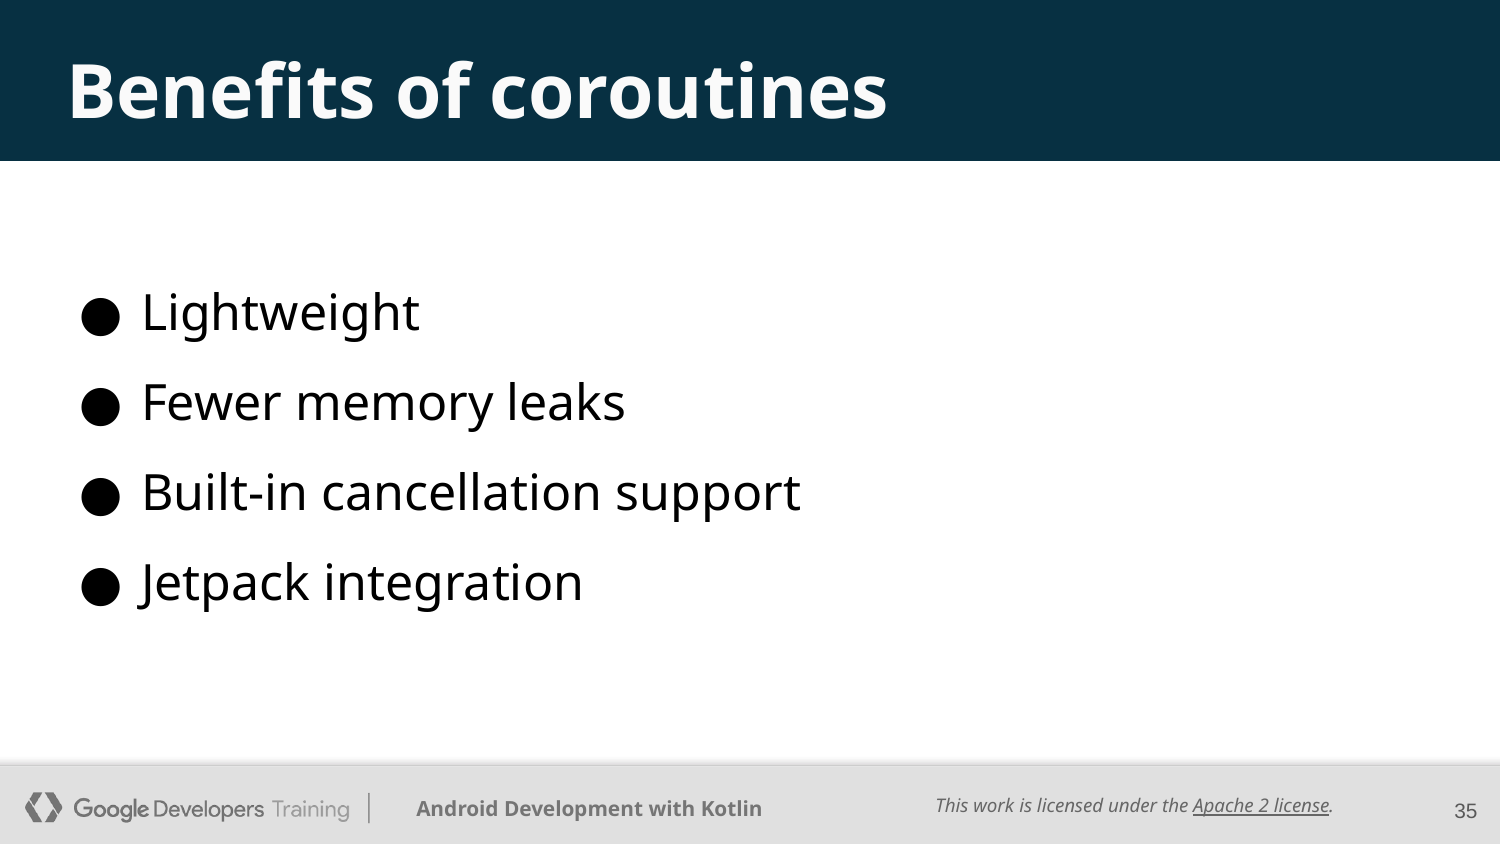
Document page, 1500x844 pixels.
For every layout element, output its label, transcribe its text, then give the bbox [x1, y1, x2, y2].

slide_number ‹#› [1402, 777, 1493, 842]
picture [0, 161, 1500, 844]
title Benefits of coroutines [51, 28, 1449, 122]
list Lightweight Fewer memory leaks Built-in cancellation support Jetpack integration [51, 235, 1449, 701]
